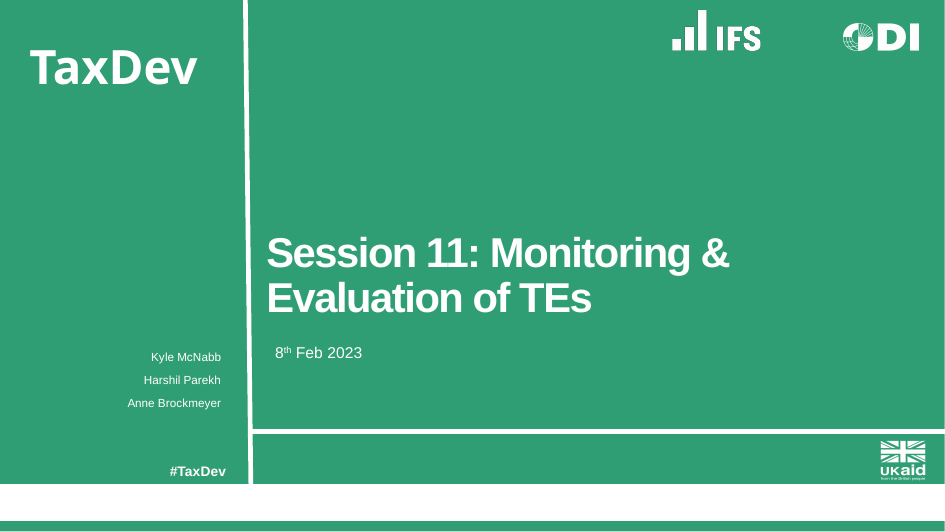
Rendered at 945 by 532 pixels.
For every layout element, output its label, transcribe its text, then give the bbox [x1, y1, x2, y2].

picture [870, 437, 936, 483]
subtitle 8th Feb 2023 [260, 335, 638, 419]
picture [843, 23, 919, 51]
list Kyle McNabb Harshil Parekh Anne Brockmeyer [51, 294, 236, 418]
title Session 11: Monitoring & Evaluation of TEs [251, 144, 917, 329]
